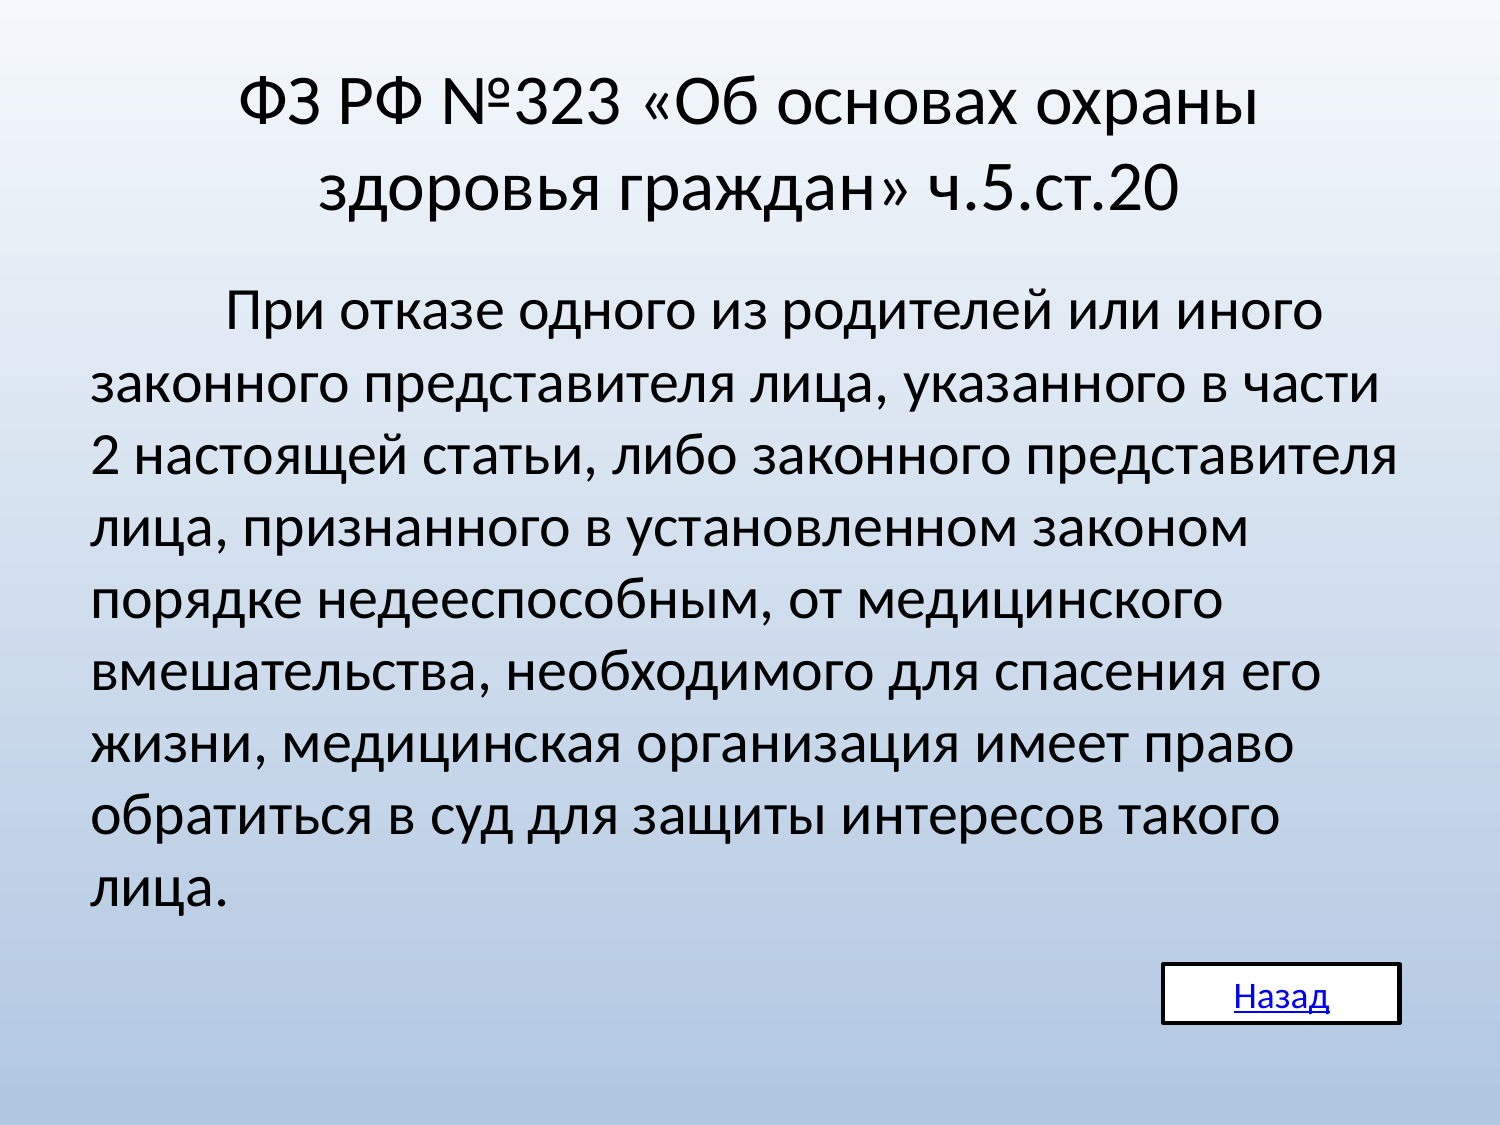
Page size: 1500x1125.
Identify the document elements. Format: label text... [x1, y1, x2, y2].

text_box Назад [1161, 962, 1402, 1025]
list При отказе одного из родителей или иного законного представителя лица, указанного в части 2 настоящей статьи, либо законного представителя лица, признанного в установленном законом порядке недееспособным, от медицинского вмешательства, необходимого для спасения его жизни, медицинская организация имеет право обратиться в суд для защиты интересов такого лица. [75, 262, 1425, 1005]
title ФЗ РФ №323 «Об основах охраны здоровья граждан» ч.5.ст.20 [75, 45, 1425, 233]
